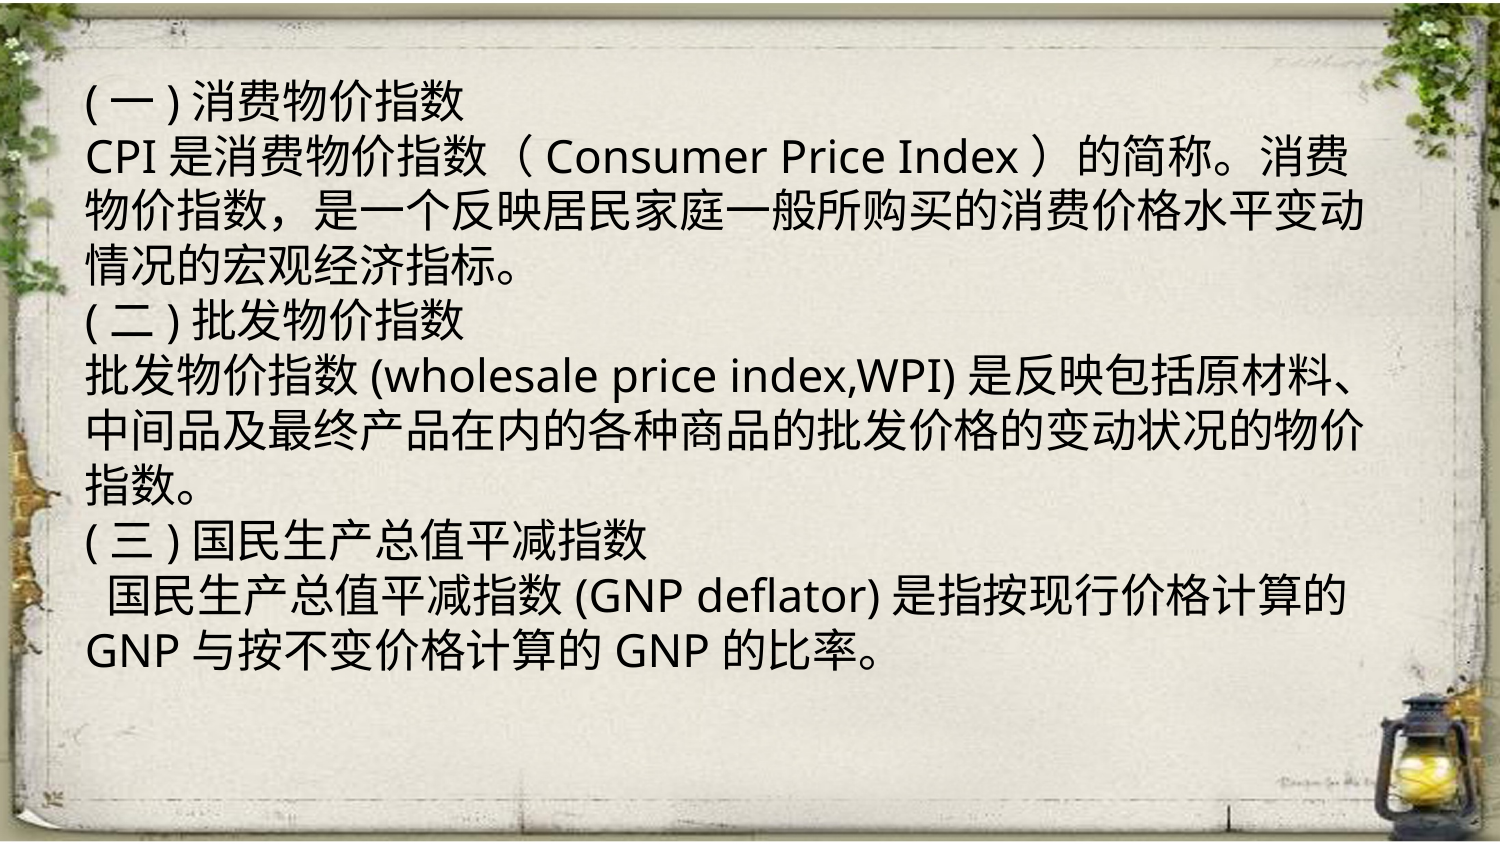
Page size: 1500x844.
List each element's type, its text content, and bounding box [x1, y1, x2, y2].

picture [0, 0, 1500, 844]
text_box (一)消费物价指数 CPI是消费物价指数（Consumer Price Index）的简称。消费物价指数，是一个反映居民家庭一般所购买的消费价格水平变动情况的宏观经济指标。 (二)批发物价指数 批发物价指数(wholesale price index,WPI)是反映包括原材料、中间品及最终产品在内的各种商品的批发价格的变动状况的物价指数。 (三)国民生产总值平减指数 国民生产总值平减指数(GNP deflator)是指按现行价格计算的GNP与按不变价格计算的GNP的比率。 [70, 64, 1407, 795]
